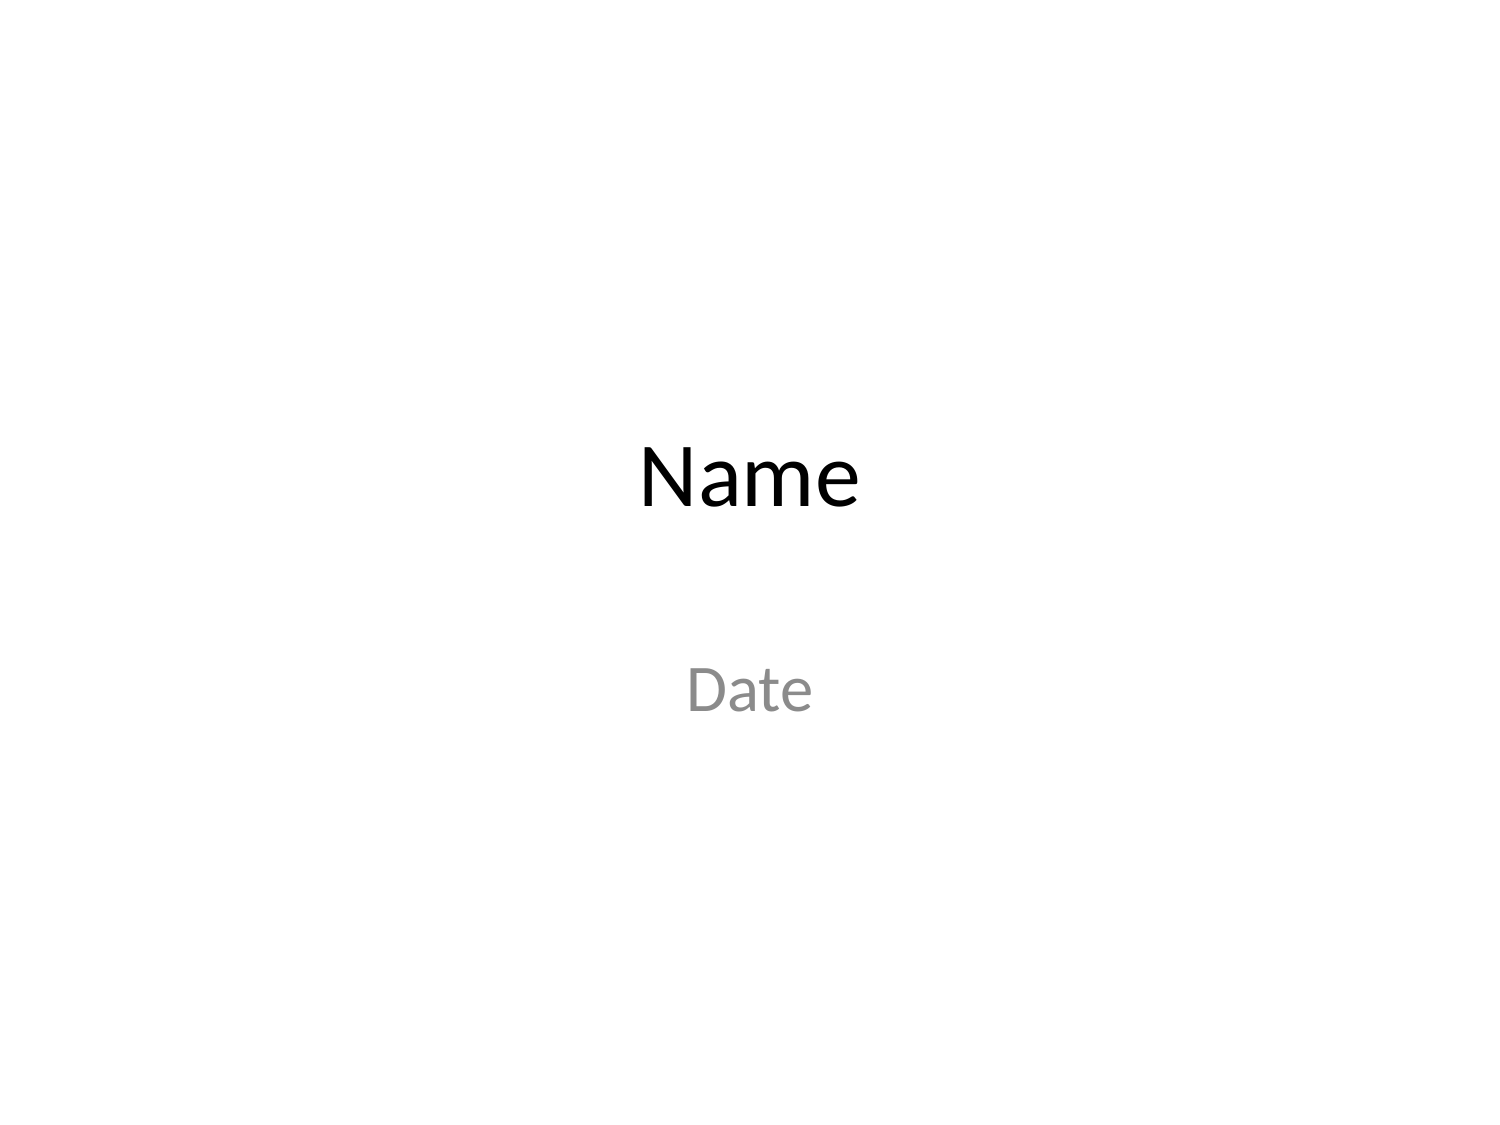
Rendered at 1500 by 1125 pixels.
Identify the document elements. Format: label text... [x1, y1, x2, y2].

subtitle Date [225, 637, 1275, 925]
title Name [112, 349, 1388, 591]
